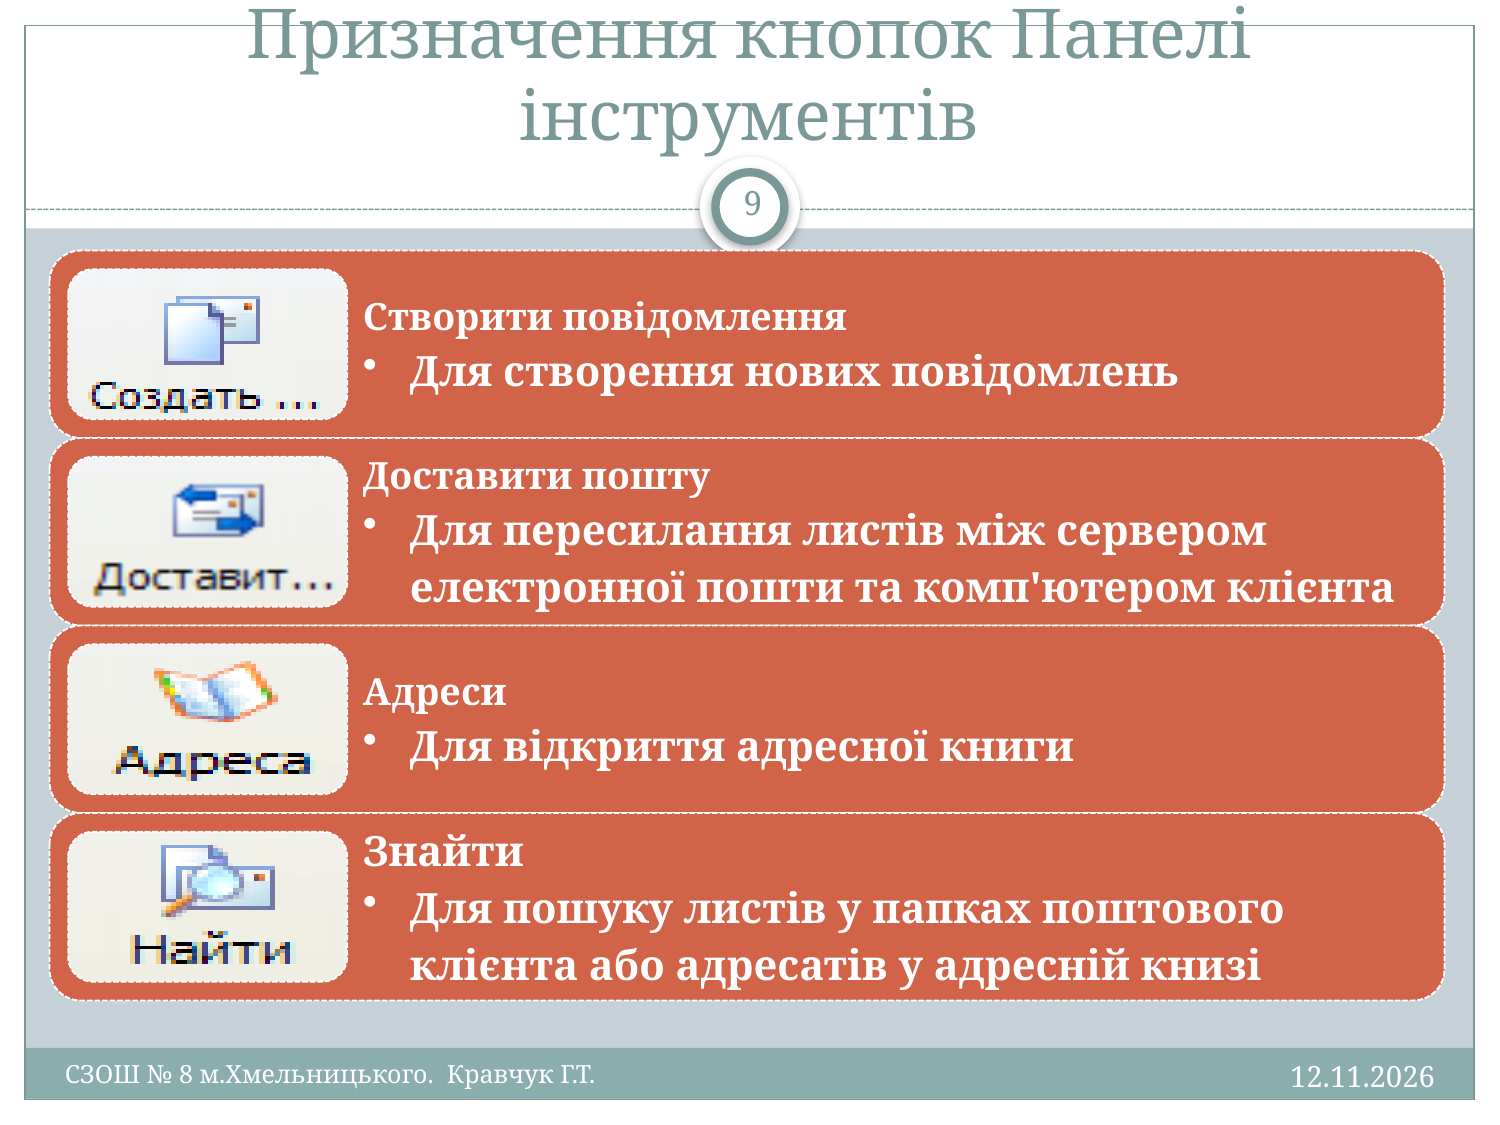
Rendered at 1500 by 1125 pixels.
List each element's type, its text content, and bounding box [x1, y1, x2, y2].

footer СЗОШ № 8 м.Хмельницького. Кравчук Г.Т. [50, 1051, 638, 1112]
title Призначення кнопок Панелі інструментів [49, 37, 1450, 162]
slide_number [950, 1050, 1450, 1111]
slide_number 9 [715, 168, 791, 241]
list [49, 250, 1445, 1001]
